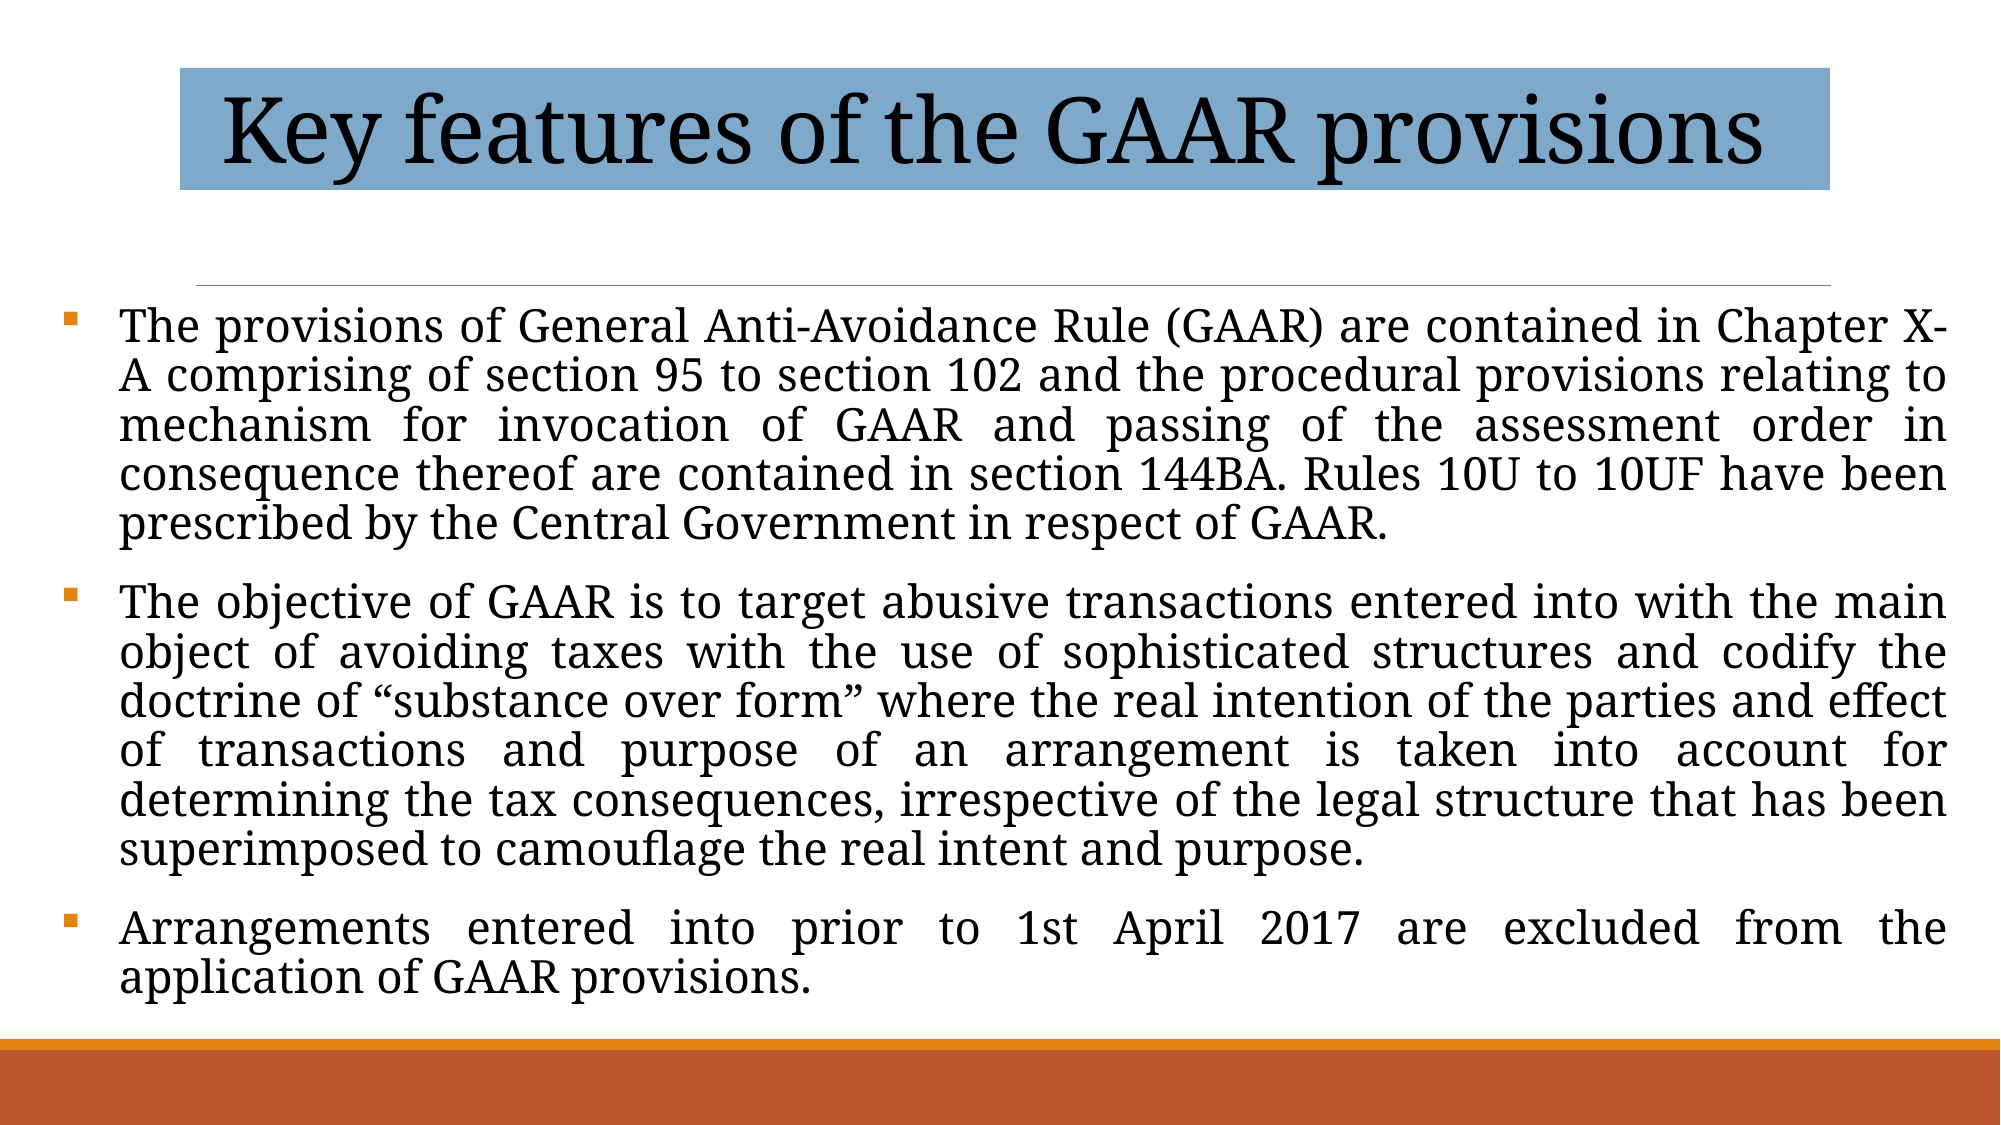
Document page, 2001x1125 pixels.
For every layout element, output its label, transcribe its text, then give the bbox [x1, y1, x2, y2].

list The provisions of General Anti-Avoidance Rule (GAAR) are contained in Chapter X-A comprising of section 95 to section 102 and the procedural provisions relating to mechanism for invocation of GAAR and passing of the assessment order in consequence thereof are contained in section 144BA. Rules 10U to 10UF have been prescribed by the Central Government in respect of GAAR. The objective of GAAR is to target abusive transactions entered into with the main object of avoiding taxes with the use of sophisticated structures and codify the doctrine of “substance over form” where the real intention of the parties and effect of transactions and purpose of an arrangement is taken into account for determining the tax consequences, irrespective of the legal structure that has been superimposed to camouflage the real intent and purpose. Arrangements entered into prior to 1st April 2017 are excluded from the application of GAAR provisions. [60, 295, 1950, 1039]
title Key features of the GAAR provisions [180, 67, 1830, 190]
